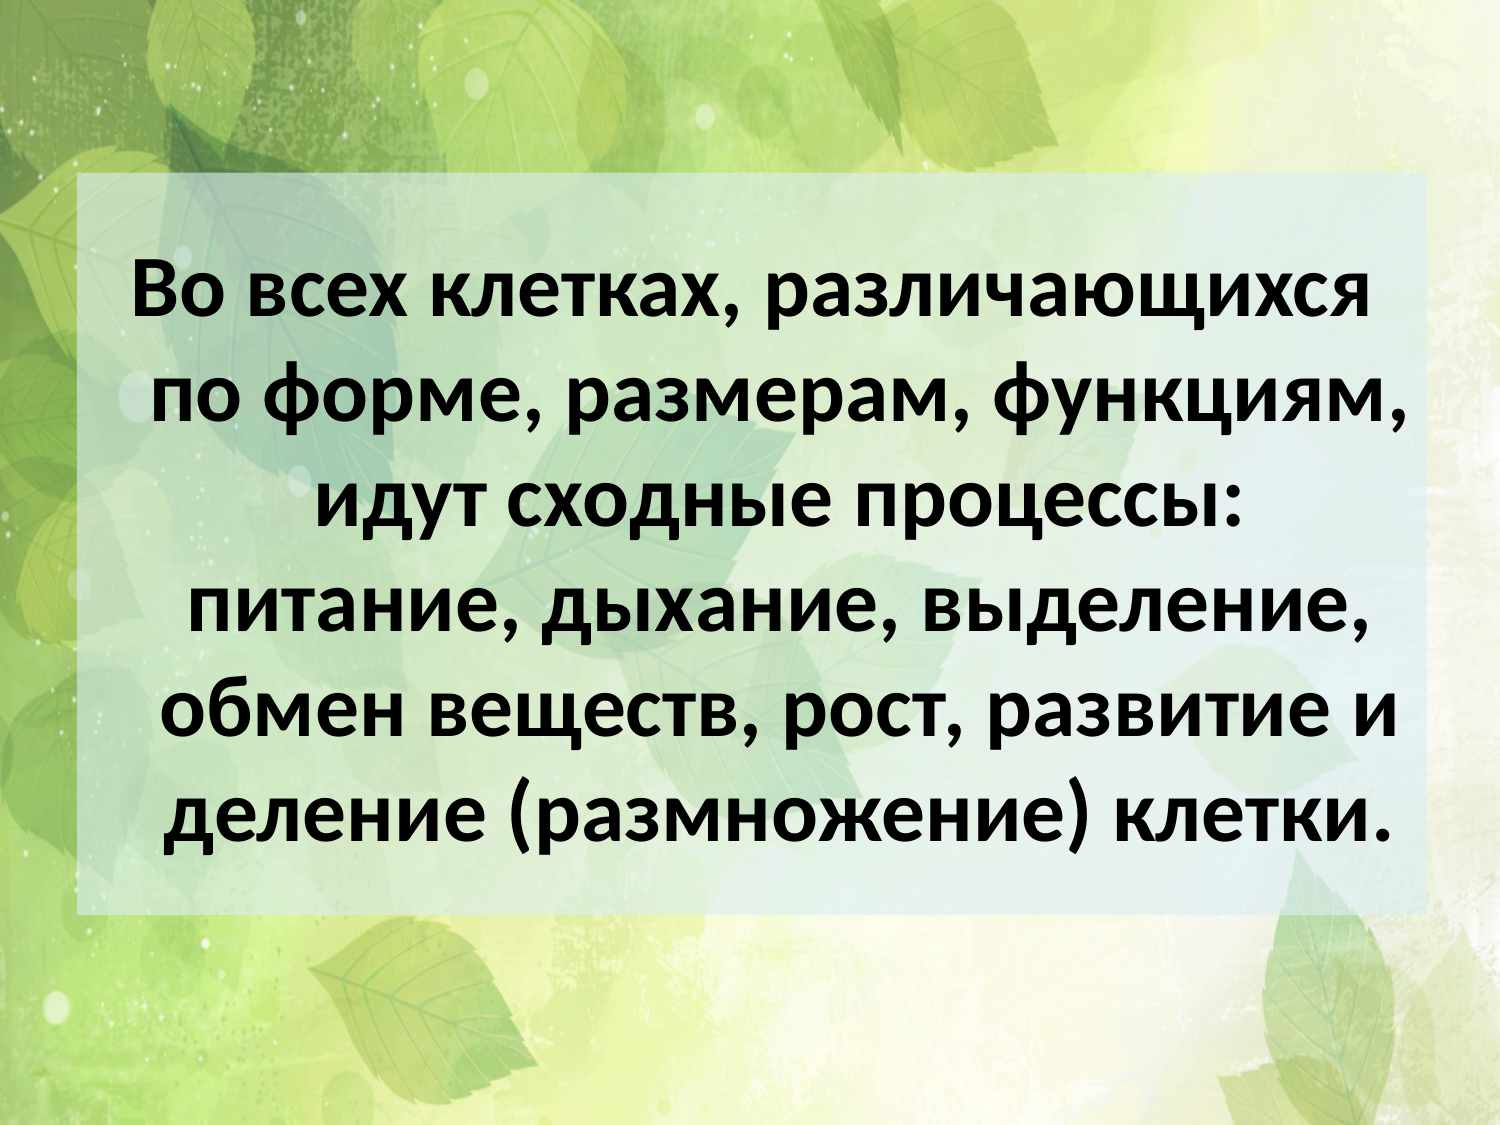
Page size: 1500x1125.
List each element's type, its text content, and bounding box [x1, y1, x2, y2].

list Во всех клетках, различающихся по форме, размерам, функциям, идут сходные процессы: питание, дыхание, выделение, обмен веществ, рост, развитие и деление (размножение) клетки. [76, 172, 1428, 916]
